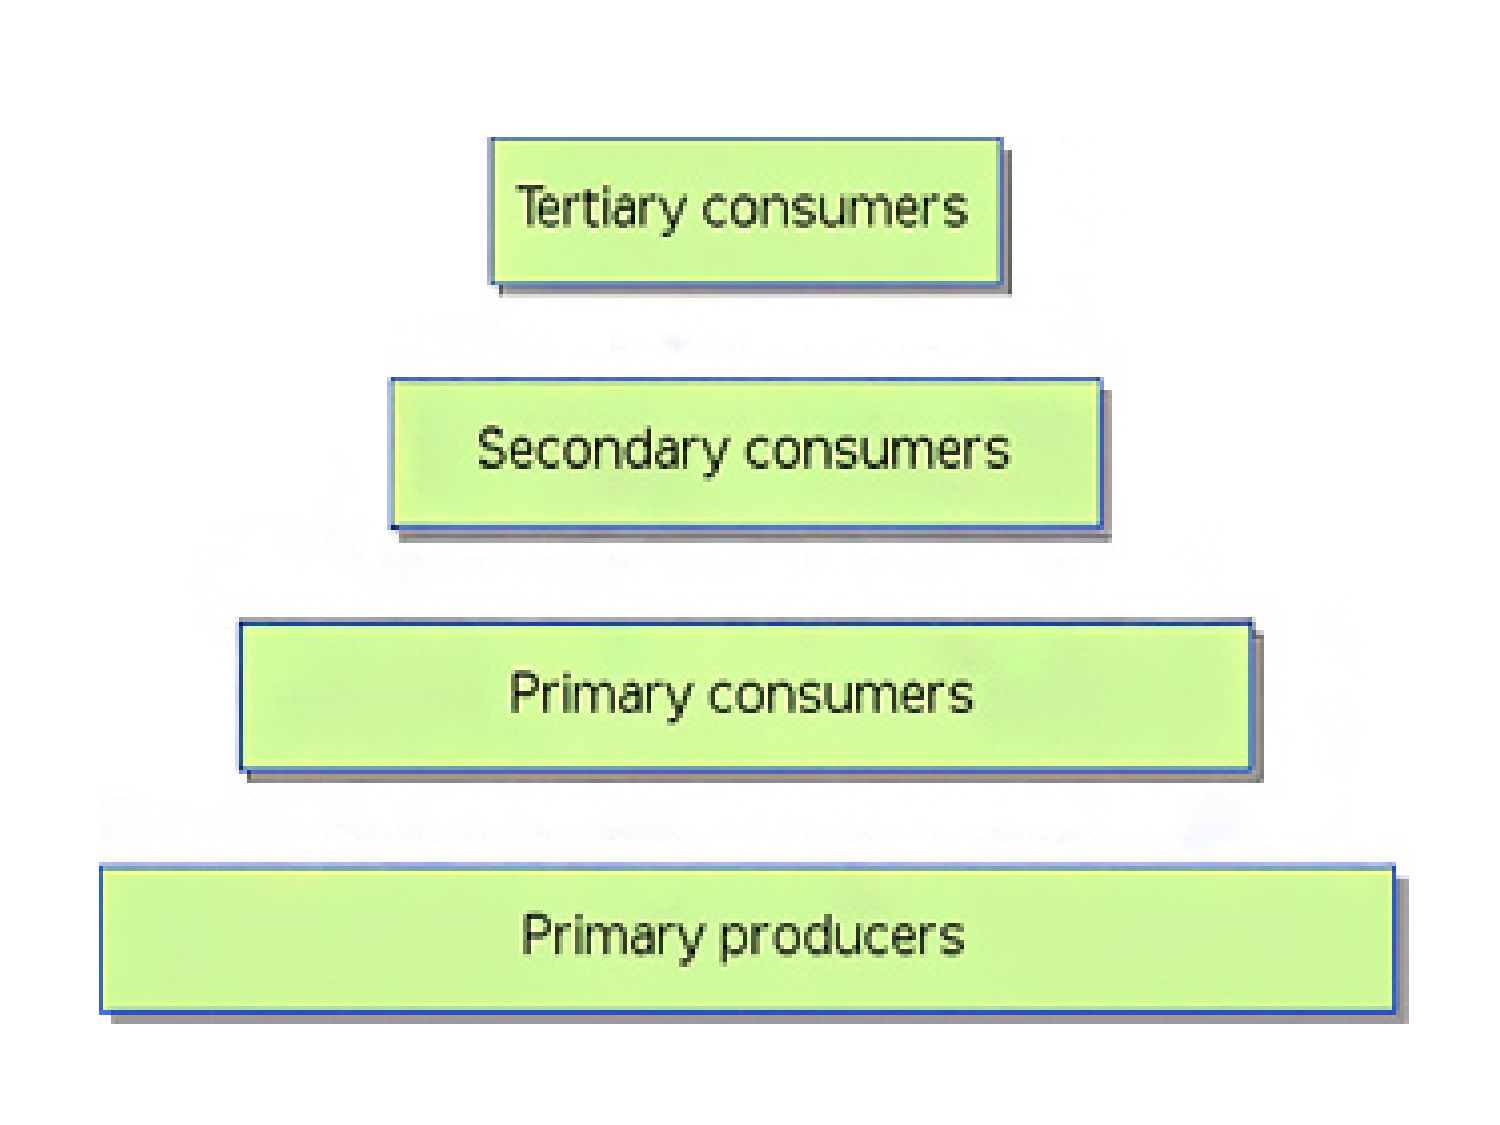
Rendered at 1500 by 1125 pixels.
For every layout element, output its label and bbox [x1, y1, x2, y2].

picture [99, 137, 1409, 1024]
